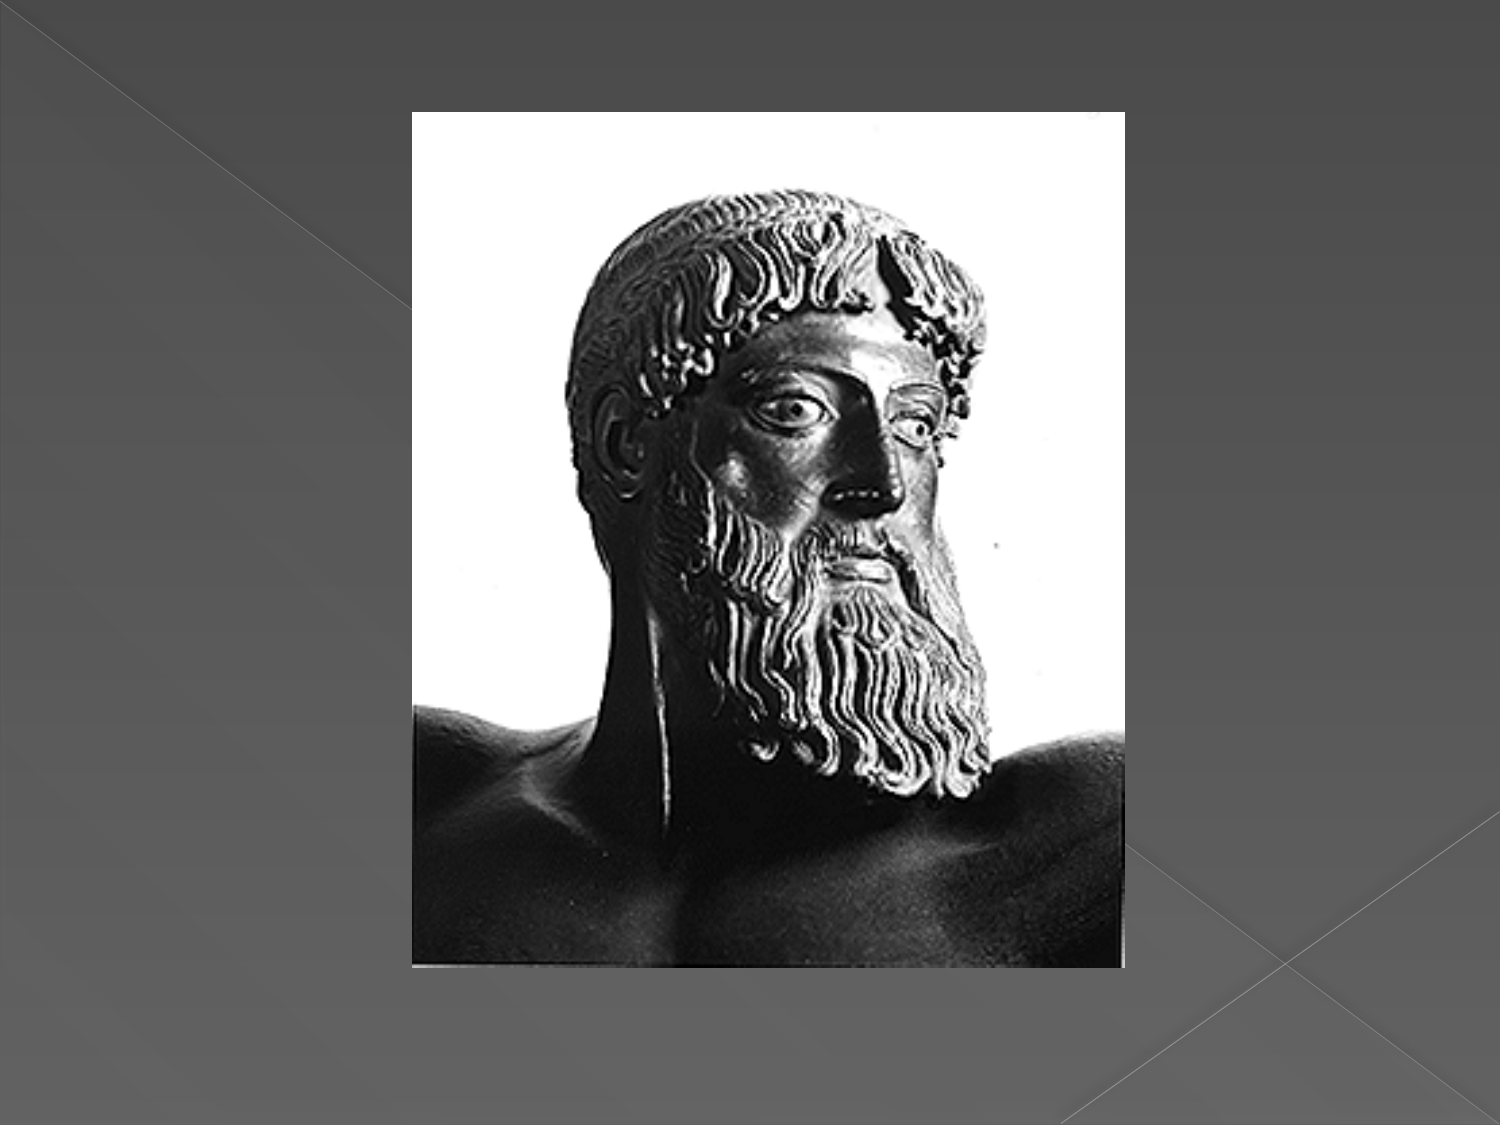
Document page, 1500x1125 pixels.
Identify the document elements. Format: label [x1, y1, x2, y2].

picture [412, 111, 1126, 968]
